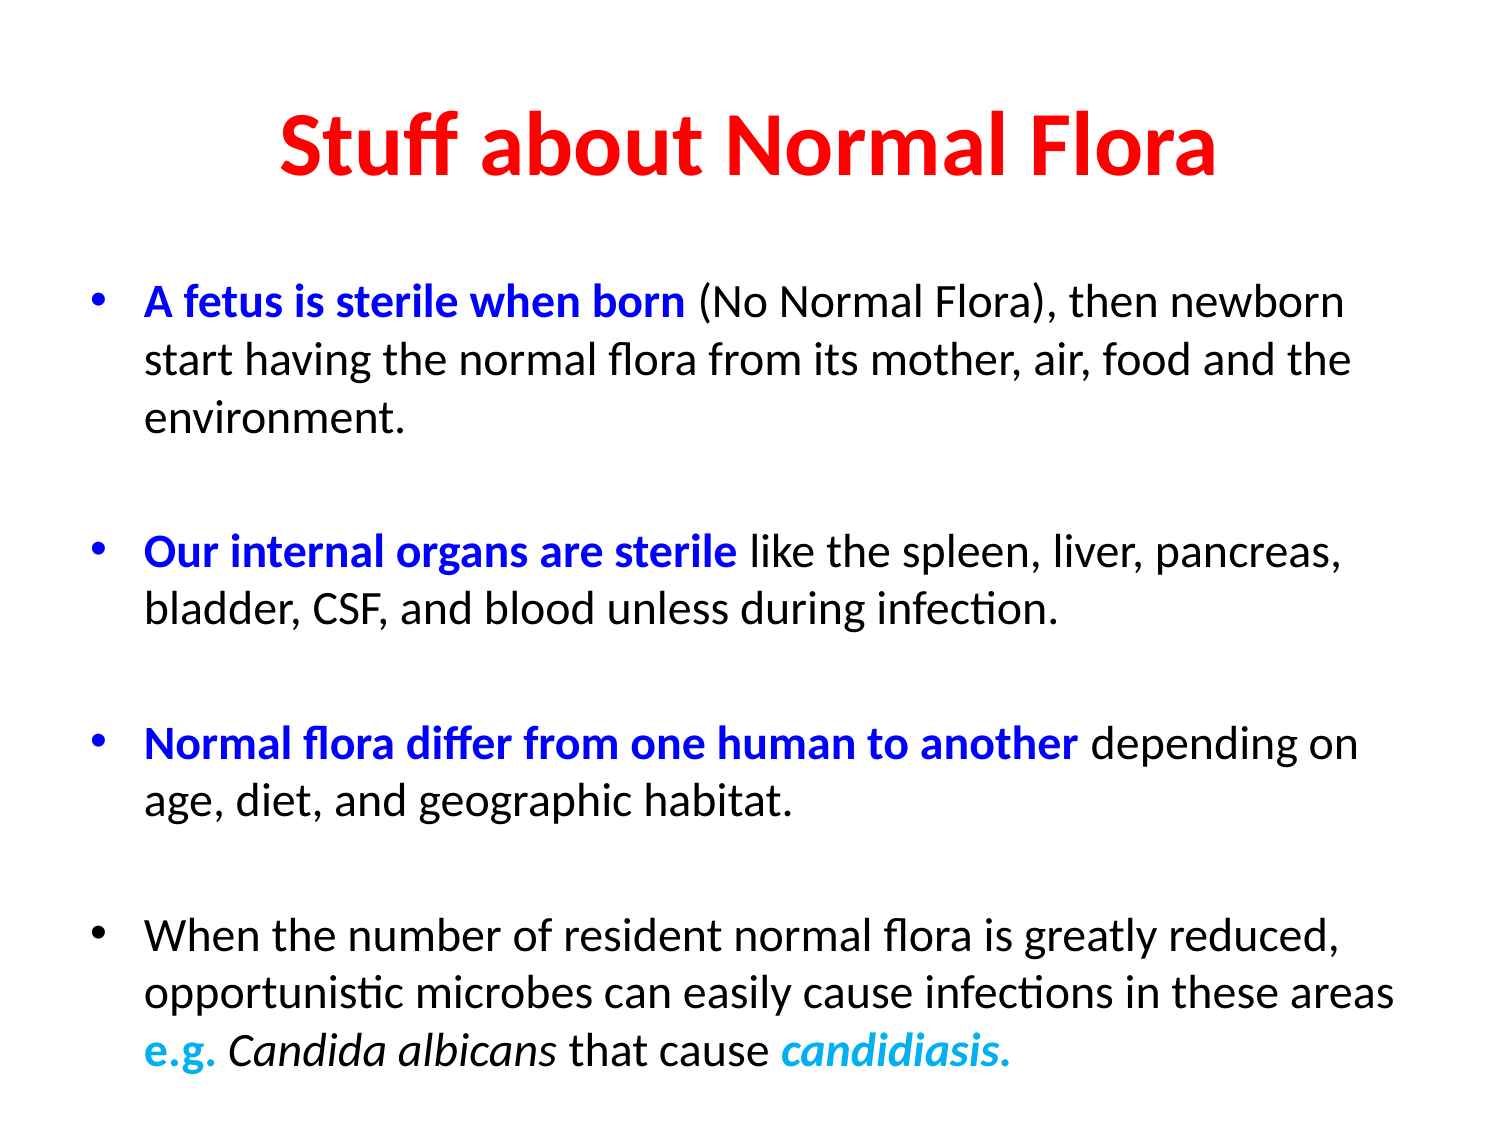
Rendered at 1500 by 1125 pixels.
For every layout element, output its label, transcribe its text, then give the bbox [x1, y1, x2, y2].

list A fetus is sterile when born (No Normal Flora), then newborn start having the normal flora from its mother, air, food and the environment. Our internal organs are sterile like the spleen, liver, pancreas, bladder, CSF, and blood unless during infection. Normal flora differ from one human to another depending on age, diet, and geographic habitat. When the number of resident normal flora is greatly reduced, opportunistic microbes can easily cause infections in these areas e.g. Candida albicans that cause candidiasis. [75, 262, 1425, 1090]
title Stuff about Normal Flora [75, 45, 1425, 233]
